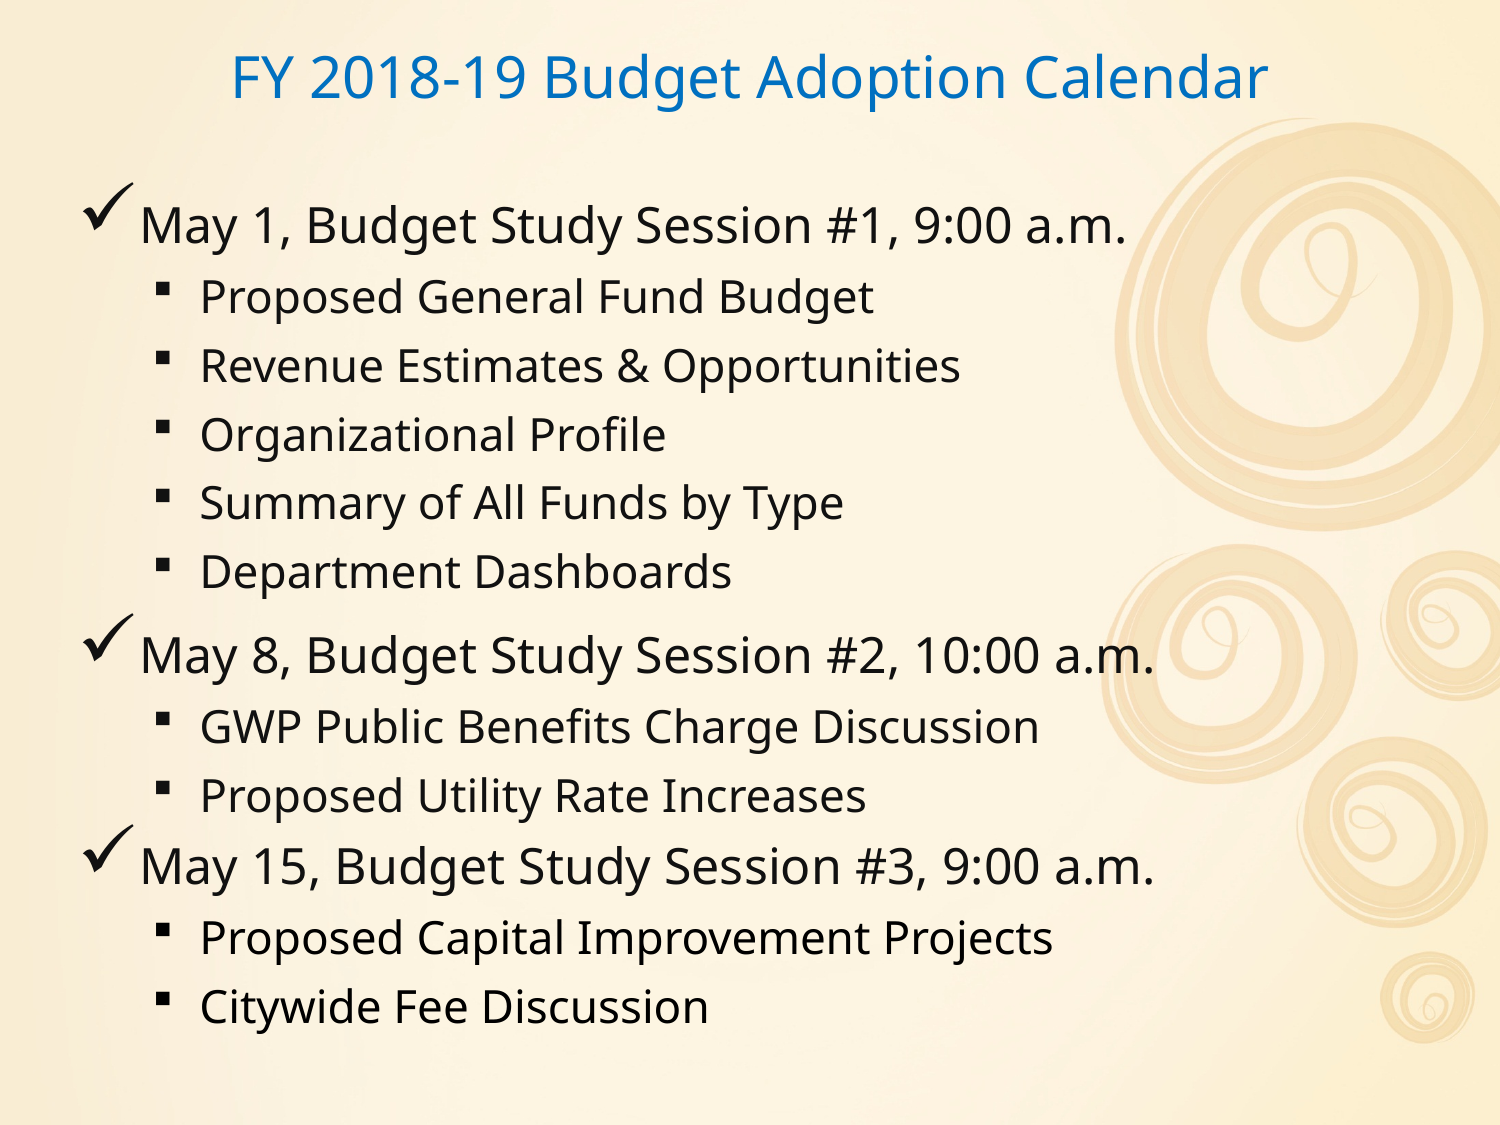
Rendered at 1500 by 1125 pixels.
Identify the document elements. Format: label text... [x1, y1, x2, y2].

picture [0, 0, 1500, 1125]
list May 1, Budget Study Session #1, 9:00 a.m. Proposed General Fund Budget Revenue Estimates & Opportunities Organizational Profile Summary of All Funds by Type Department Dashboards May 8, Budget Study Session #2, 10:00 a.m. GWP Public Benefits Charge Discussion Proposed Utility Rate Increases May 15, Budget Study Session #3, 9:00 a.m. Proposed Capital Improvement Projects Citywide Fee Discussion [62, 137, 1475, 1125]
title FY 2018-19 Budget Adoption Calendar [50, 24, 1450, 125]
